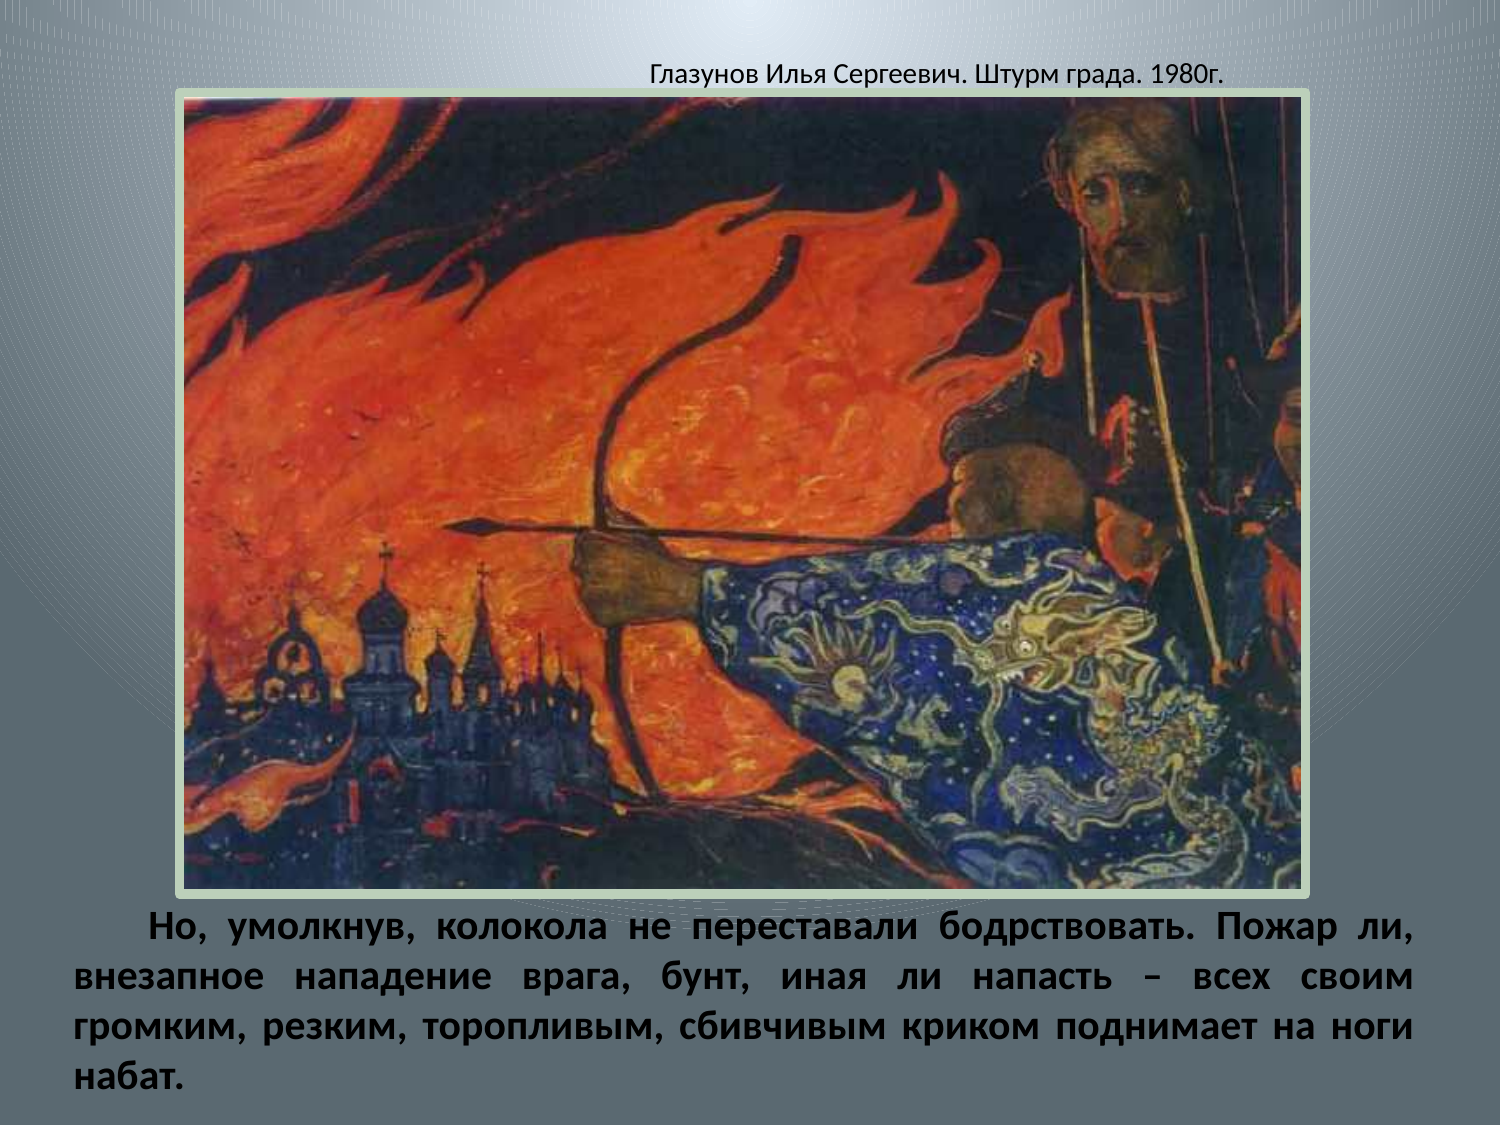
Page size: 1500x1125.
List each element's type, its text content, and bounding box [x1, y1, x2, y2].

picture [183, 96, 1302, 890]
text_box Глазунов Илья Сергеевич. Штурм града. 1980г. [609, 46, 1266, 95]
text_box Но, умолкнув, колокола не переставали бодрствовать. Пожар ли, внезапное нападение врага, бунт, иная ли напасть – всех своим громким, резким, торопливым, сбивчивым криком поднимает на ноги набат. [58, 890, 1430, 1106]
